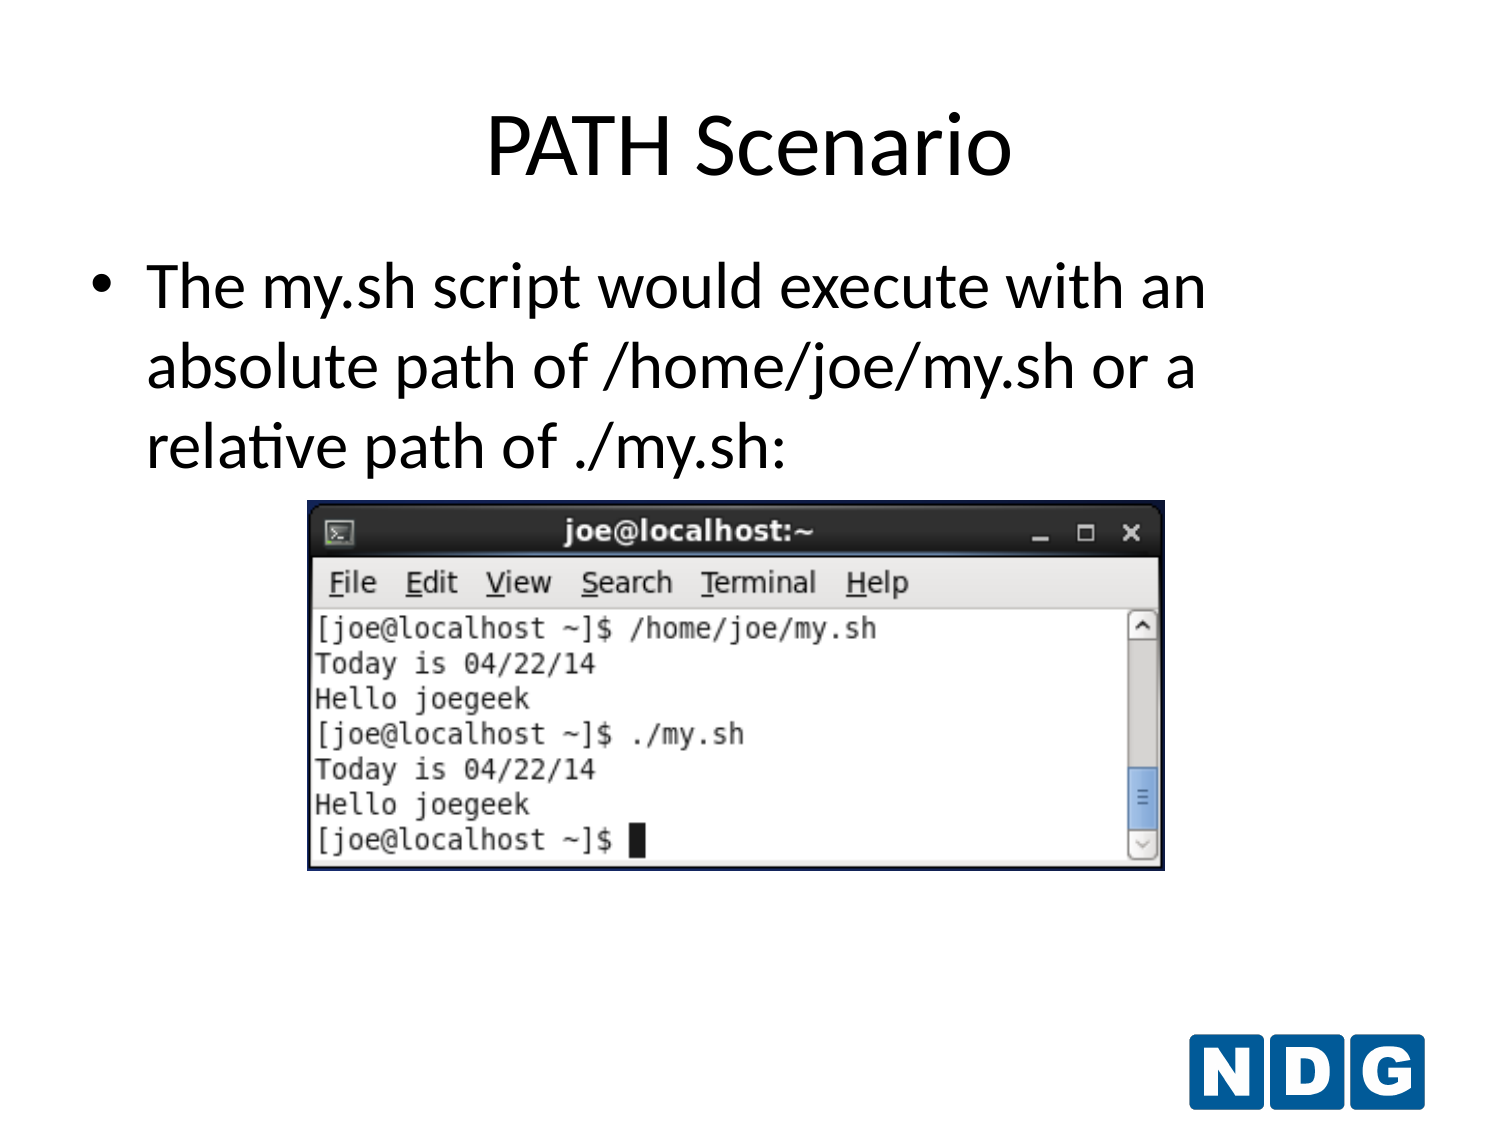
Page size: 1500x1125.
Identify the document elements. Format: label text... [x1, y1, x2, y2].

picture [306, 500, 1165, 872]
picture [1189, 1034, 1425, 1110]
list The my.sh script would execute with an absolute path of /home/joe/my.sh or a relative path of ./my.sh: [74, 234, 1426, 978]
title PATH Scenario [74, 44, 1426, 233]
